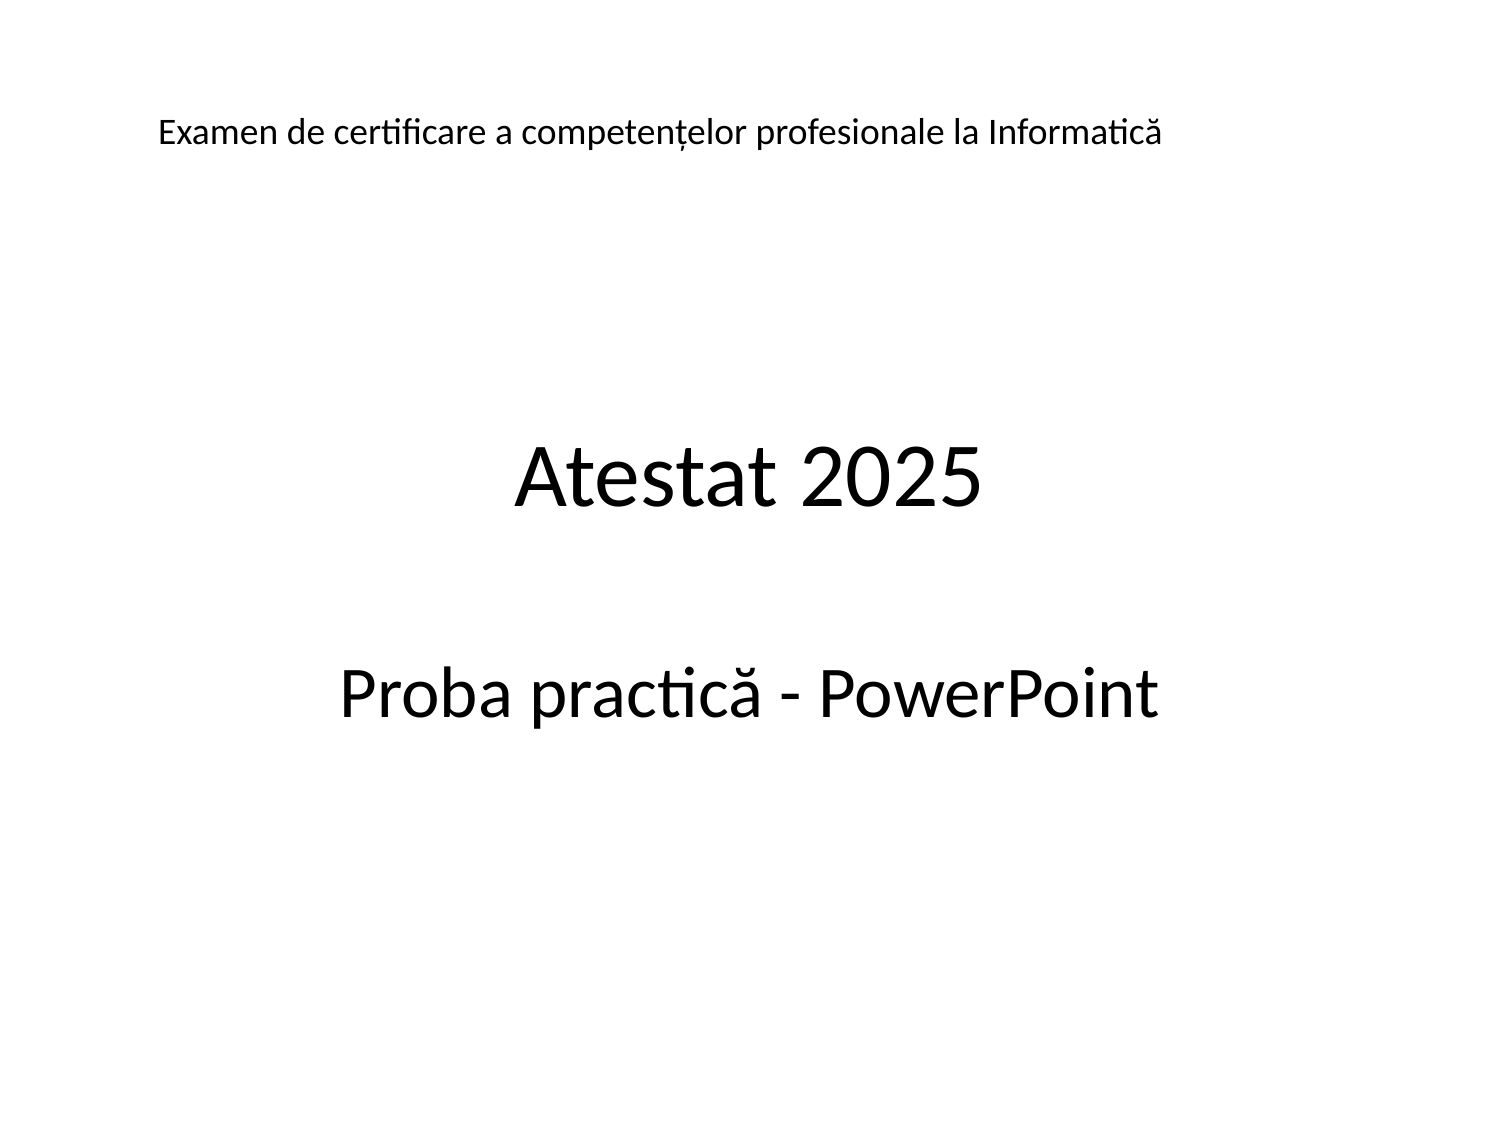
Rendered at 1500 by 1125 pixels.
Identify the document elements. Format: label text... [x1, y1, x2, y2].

title Atestat 2025 [112, 349, 1388, 591]
subtitle Proba practică - PowerPoint [225, 637, 1275, 750]
text_box Examen de certificare a competențelor profesionale la Informatică [143, 99, 1179, 160]
